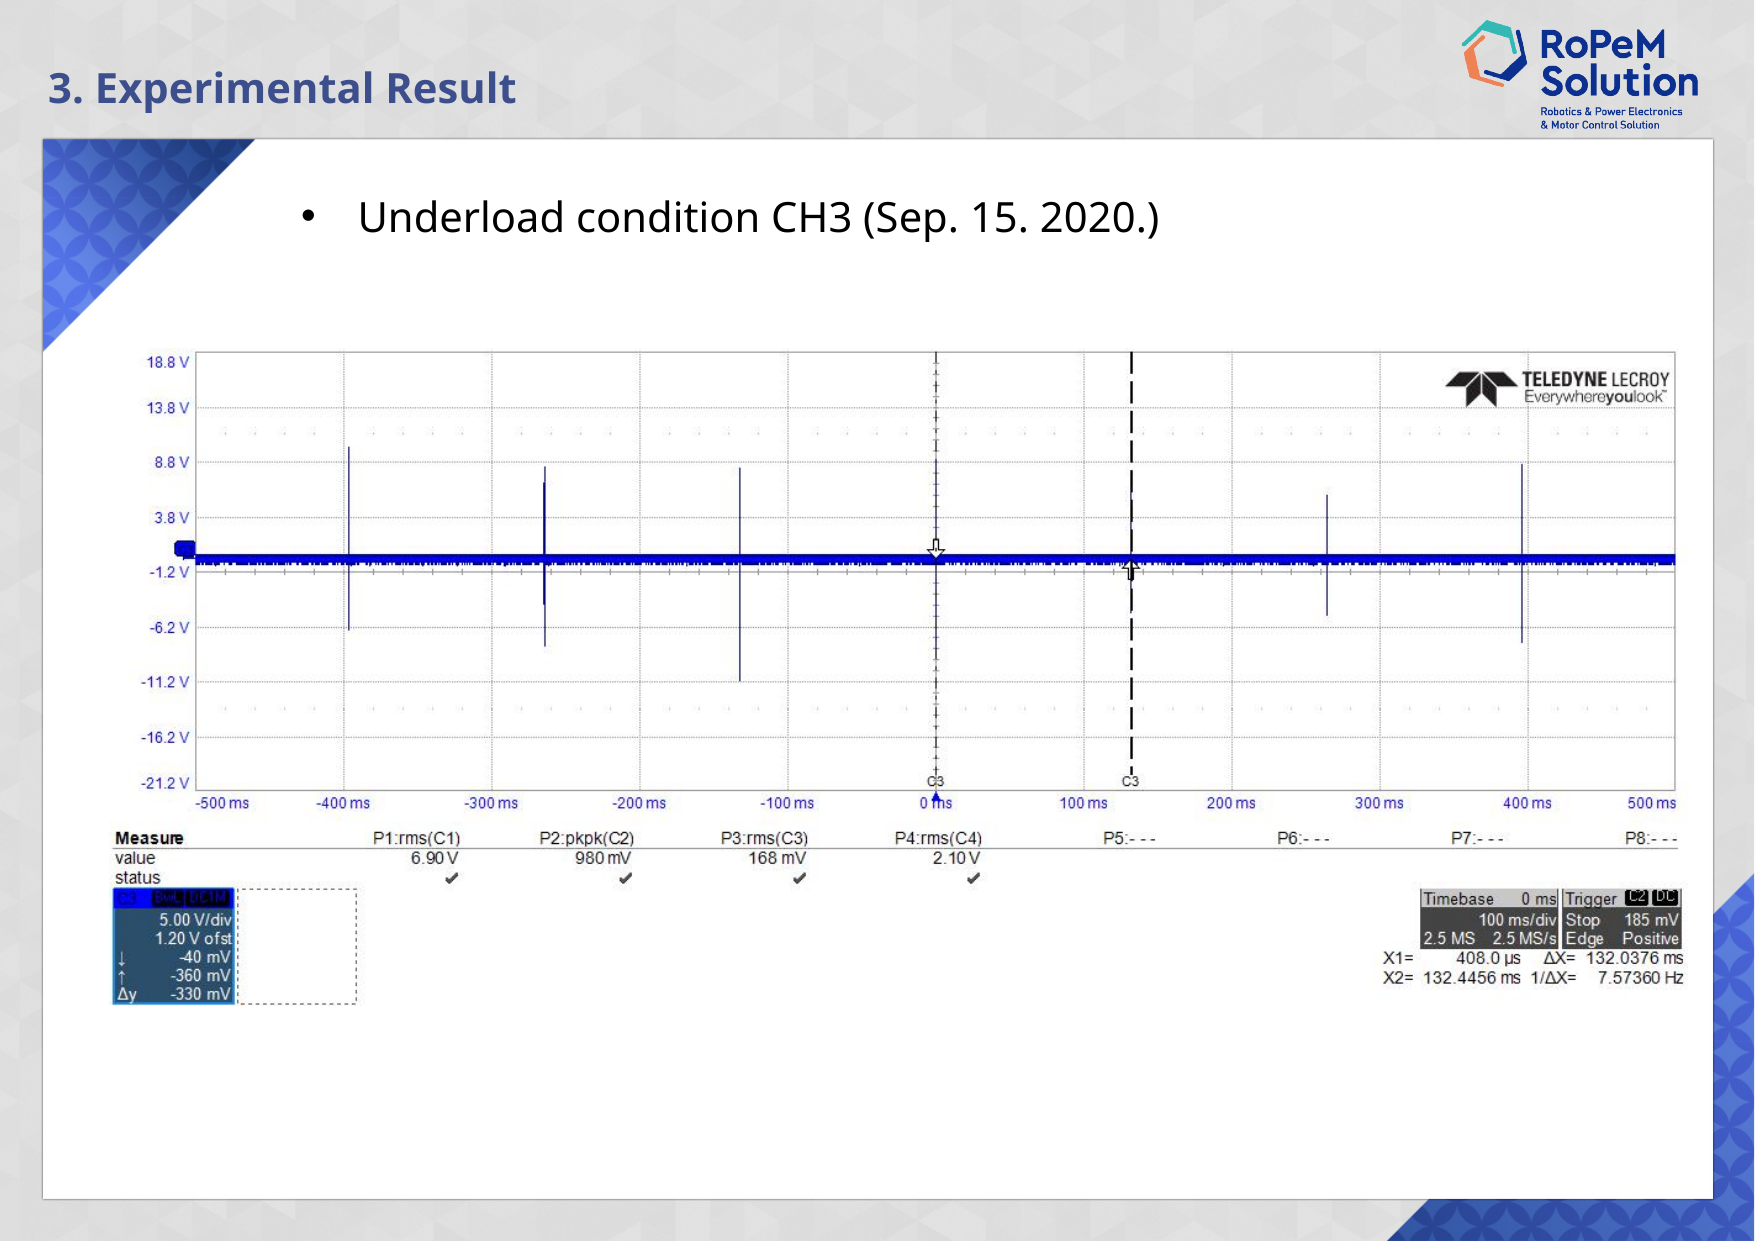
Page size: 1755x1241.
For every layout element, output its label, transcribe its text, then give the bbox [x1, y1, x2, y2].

title 3. Experimental Result [31, 17, 1427, 157]
text_box Underload condition CH3 (Sep. 15. 2020.) [286, 183, 1208, 248]
picture [0, 0, 1755, 1241]
